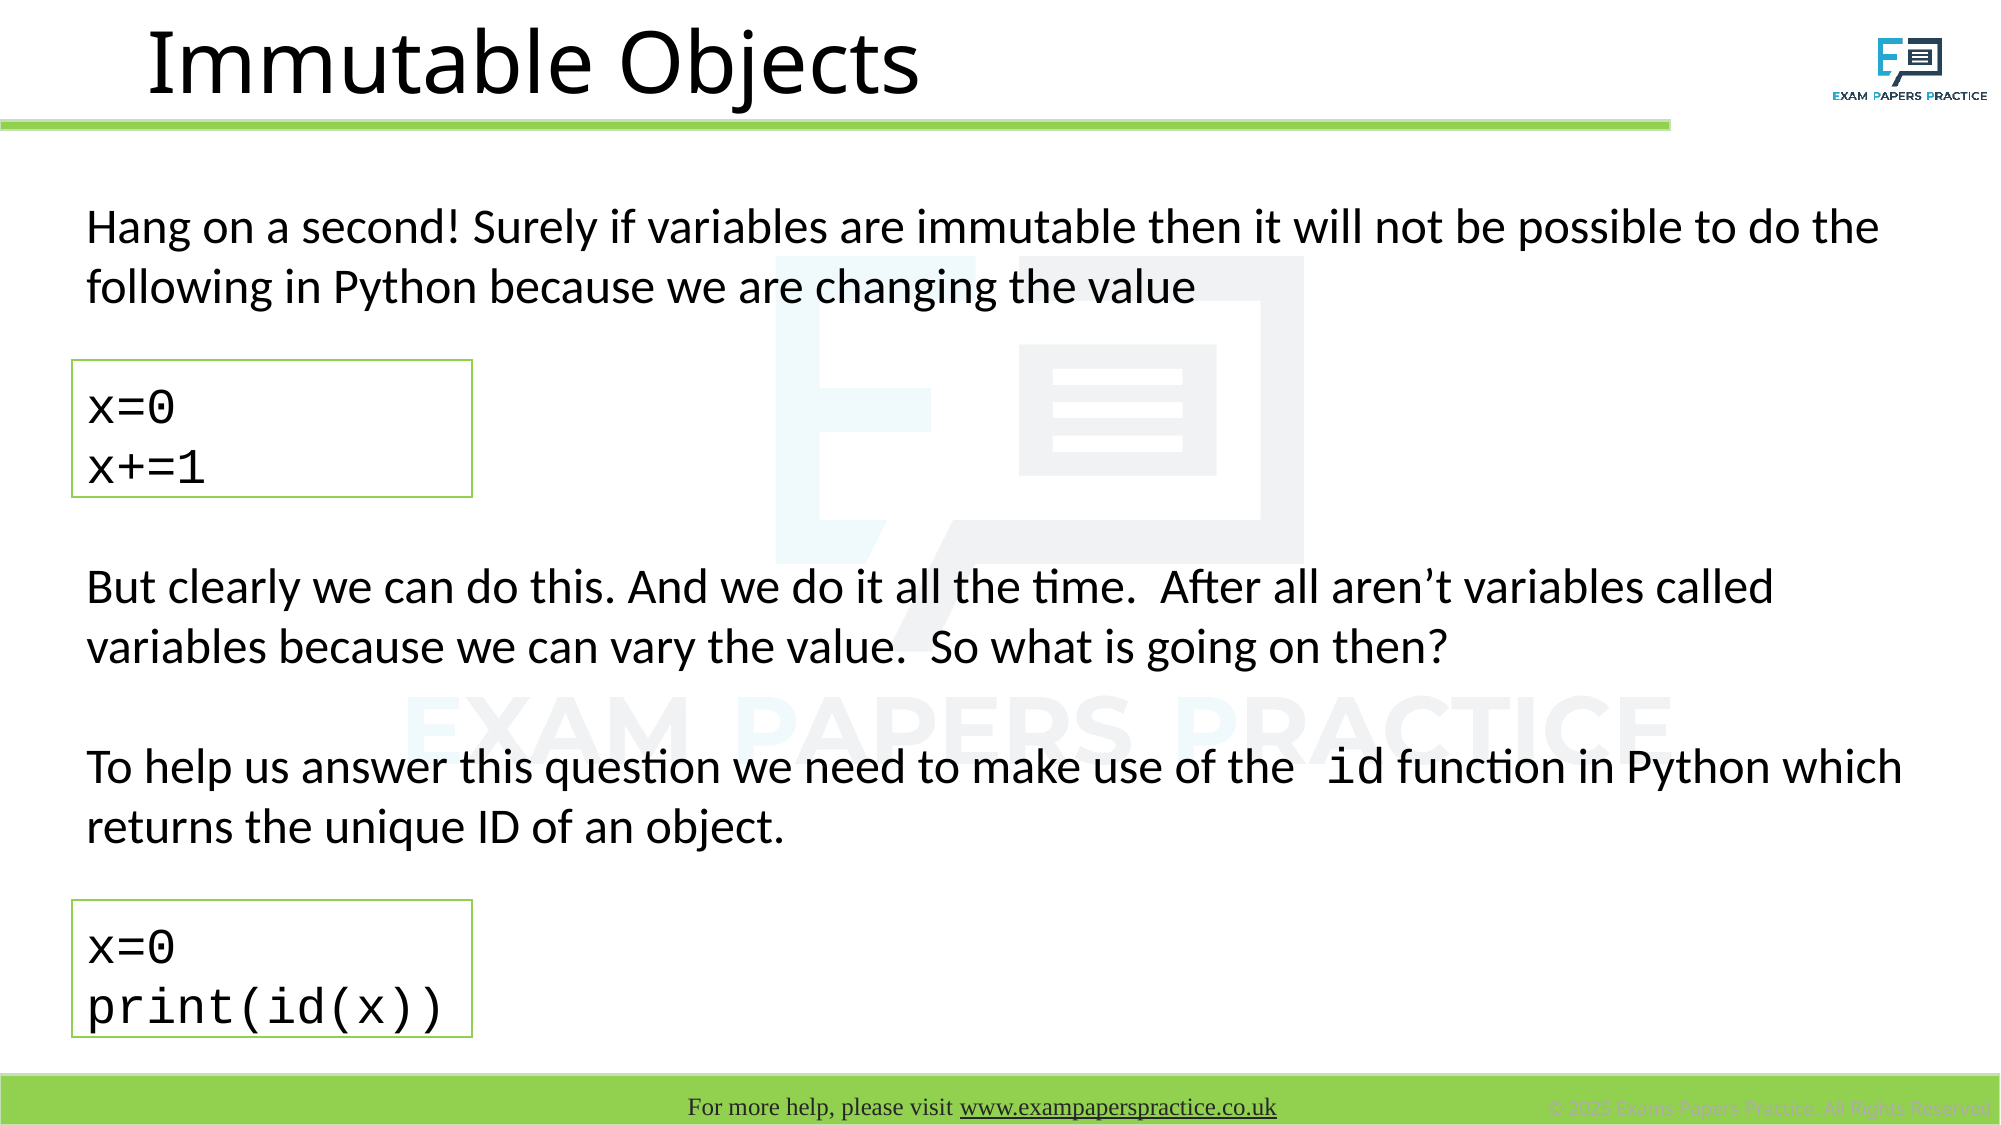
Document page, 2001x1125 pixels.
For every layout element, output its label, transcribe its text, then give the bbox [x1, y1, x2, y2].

text_box [71, 359, 473, 498]
text_box [71, 899, 473, 1038]
title Immutable Objects [132, 11, 1858, 121]
text_box Hang on a second! Surely if variables are immutable then it will not be possible to do the following in Python because we are changing the value x=0 x+=1 But clearly we can do this. And we do it all the time. After all aren’t variables called variables because we can vary the value. So what is going on then? To help us answer this question we need to make use of the id function in Python which returns the unique ID of an object. x=0 print(id(x)) [71, 185, 1919, 1125]
